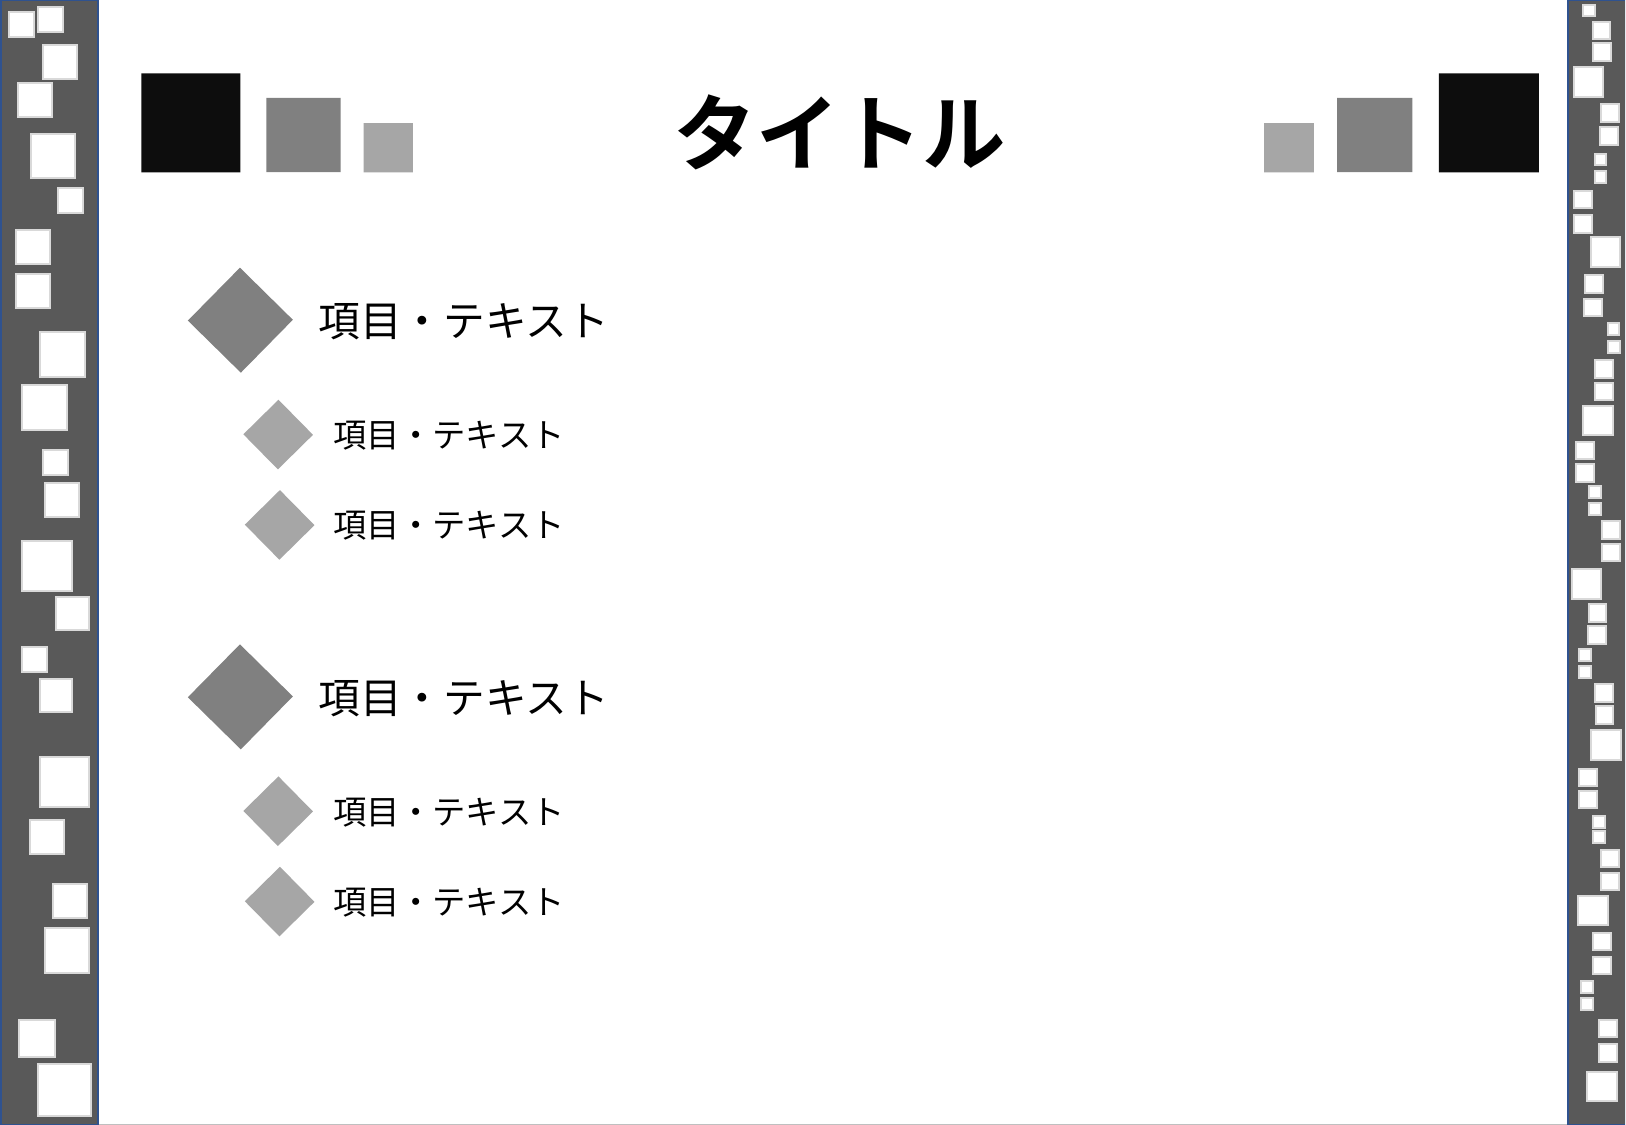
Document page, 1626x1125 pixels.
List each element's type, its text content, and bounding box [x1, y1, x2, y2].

text_box 項目・テキスト [303, 664, 1558, 729]
text_box [241, 398, 315, 471]
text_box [1263, 73, 1539, 173]
text_box 項目・テキスト [318, 406, 1543, 462]
text_box [243, 488, 316, 562]
text_box [241, 774, 315, 848]
text_box 項目・テキスト [318, 873, 1543, 929]
picture [0, 0, 1626, 1125]
text_box 項目・テキスト [318, 783, 1543, 839]
text_box [186, 266, 295, 375]
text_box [141, 73, 414, 173]
text_box タイトル [425, 73, 1254, 189]
text_box 項目・テキスト [318, 497, 1543, 552]
text_box [186, 642, 295, 751]
text_box [243, 865, 316, 938]
text_box 項目・テキスト [303, 287, 1558, 353]
